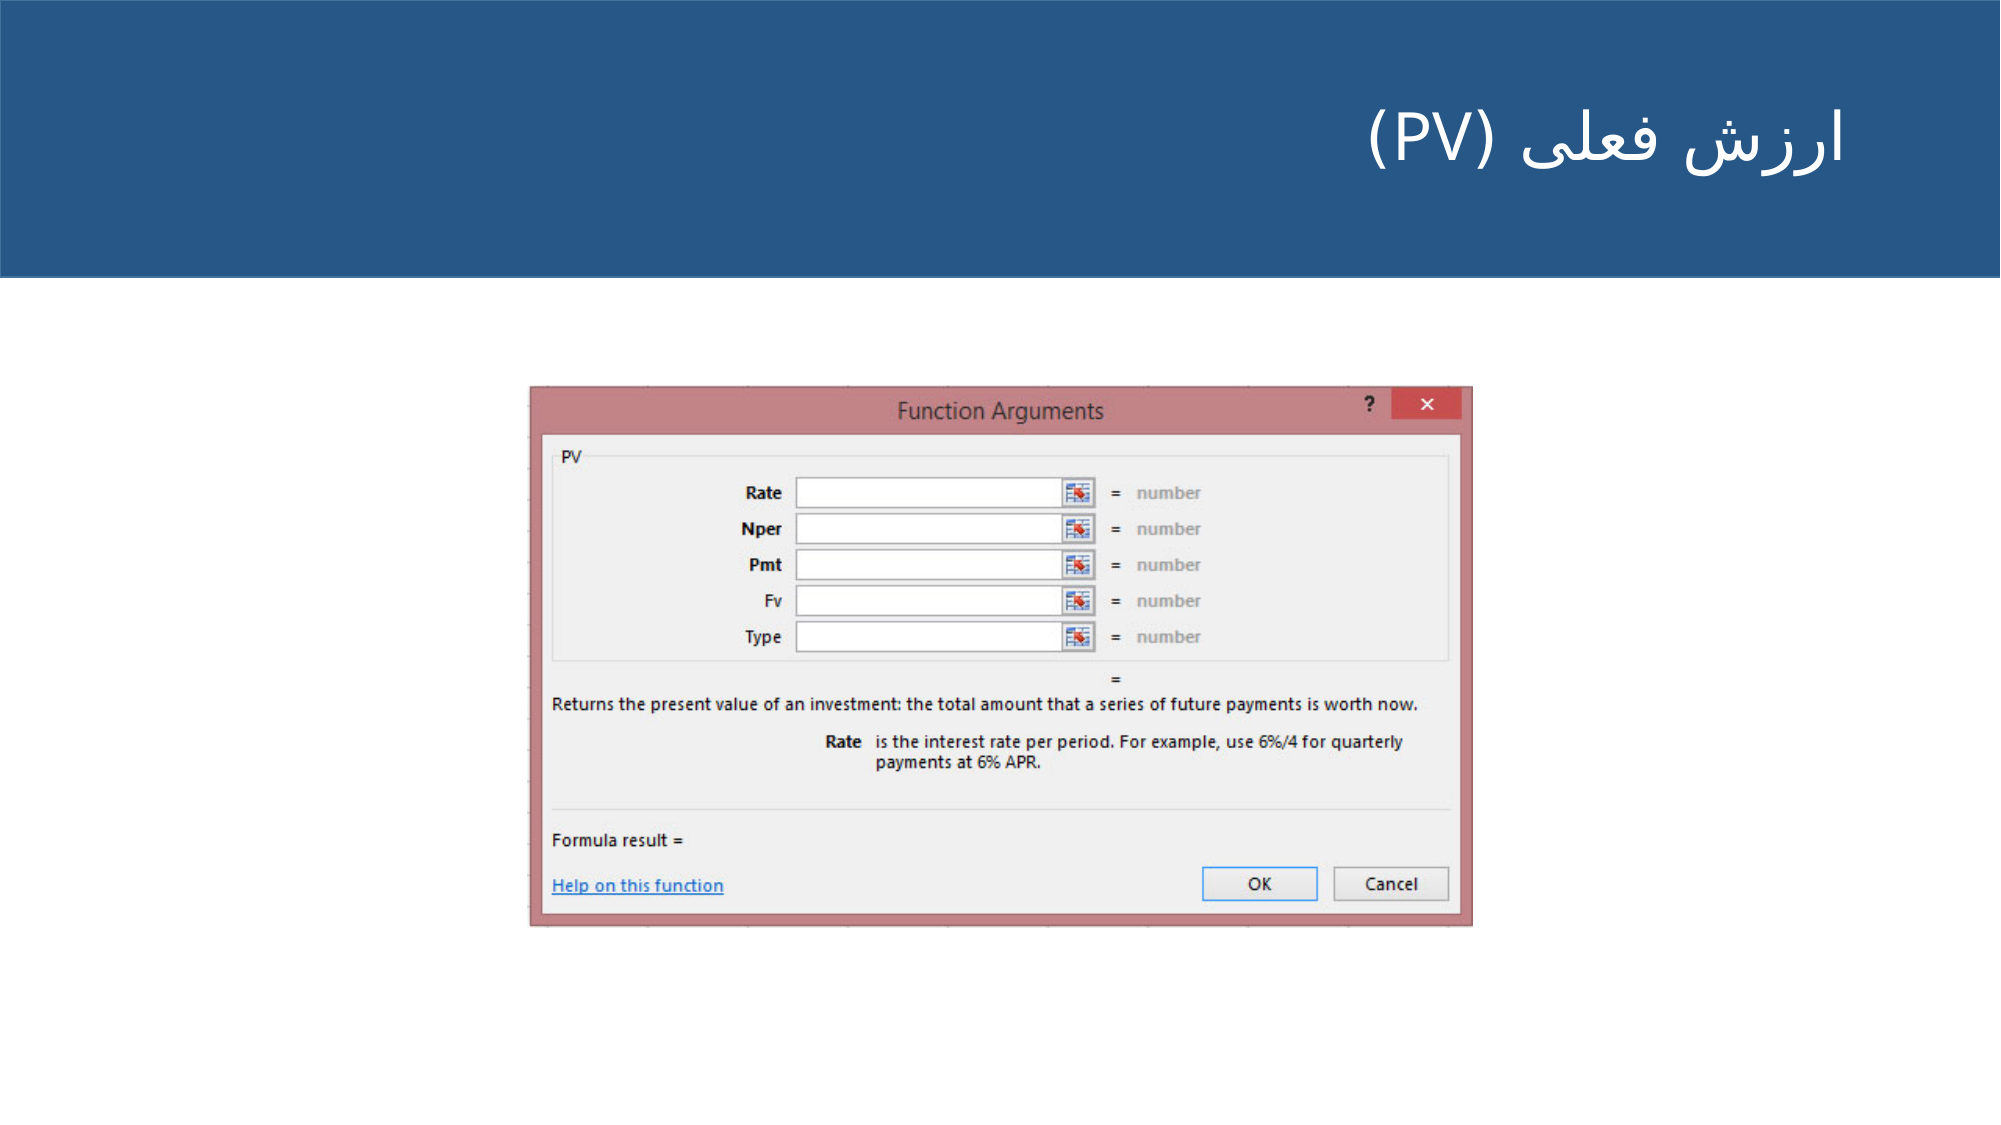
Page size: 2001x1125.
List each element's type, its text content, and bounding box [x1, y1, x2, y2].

text_box [0, 0, 2000, 278]
title ارزش فعلی (PV) [137, 29, 1863, 248]
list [527, 385, 1473, 928]
